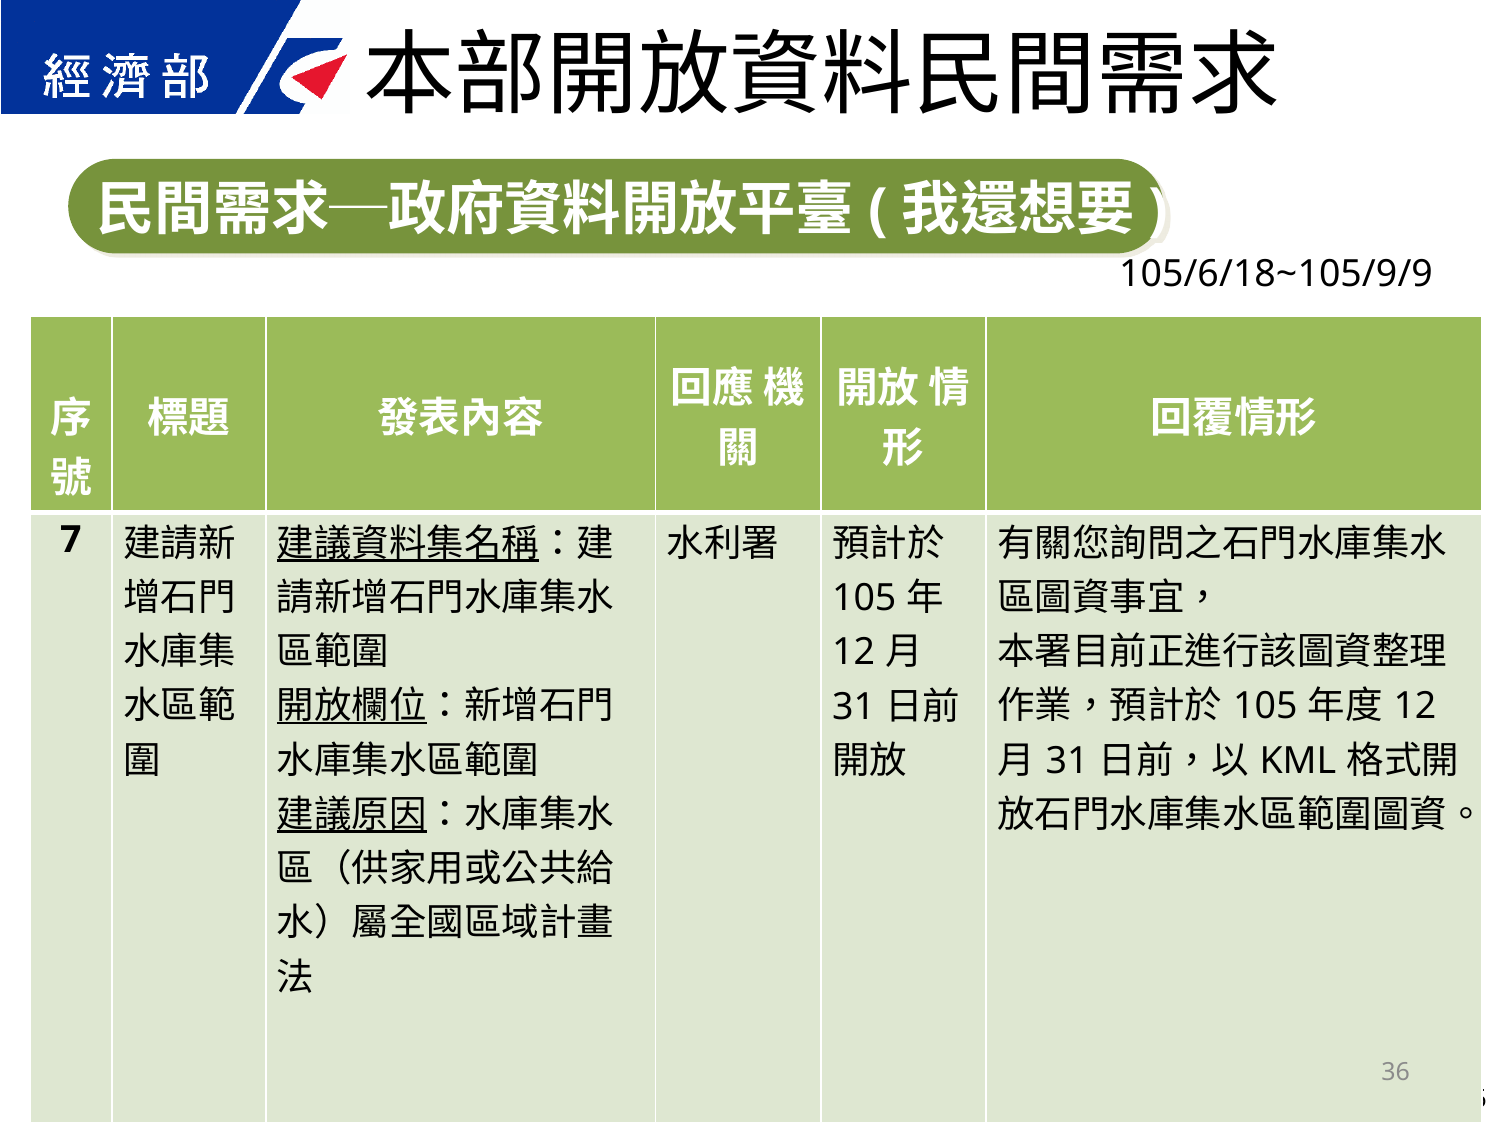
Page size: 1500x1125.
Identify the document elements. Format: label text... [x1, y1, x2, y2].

table_header 標題 [113, 317, 265, 510]
slide_number 36 [1074, 1042, 1425, 1103]
table_header 發表內容 [267, 317, 655, 510]
text_box 36 [1151, 1069, 1500, 1125]
text_box 本部開放資料民間需求 [348, 6, 1483, 242]
table_cell 預計於105年12月31日前開放 [822, 515, 985, 1122]
picture [0, 0, 350, 114]
table_header 開放 情形 [822, 317, 985, 510]
table_header 序號 [31, 317, 111, 510]
table_header 回覆情形 [987, 317, 1481, 510]
table_cell 水利署 [656, 515, 820, 1122]
text_box 民間需求─政府資料開放平臺(我還想要) [68, 158, 1104, 254]
table_header 回應 機關 [656, 317, 820, 510]
table_cell 有關您詢問之石門水庫集水區圖資事宜， 本署目前正進行該圖資整理作業，預計於105年度12月31日前，以KML格式開放石門水庫集水區範圍圖資。 [987, 515, 1481, 1122]
table_cell 建請新增石門水庫集水區範圍 [113, 515, 265, 1122]
table_cell 建議資料集名稱：建請新增石門水庫集水區範圍 開放欄位：新增石門水庫集水區範圍 建議原因：水庫集水區（供家用或公共給水）屬全國區域計畫法 [267, 515, 655, 1122]
table_cell 7 [31, 515, 111, 1122]
text_box 105/6/18~105/9/9 [1104, 241, 1500, 302]
